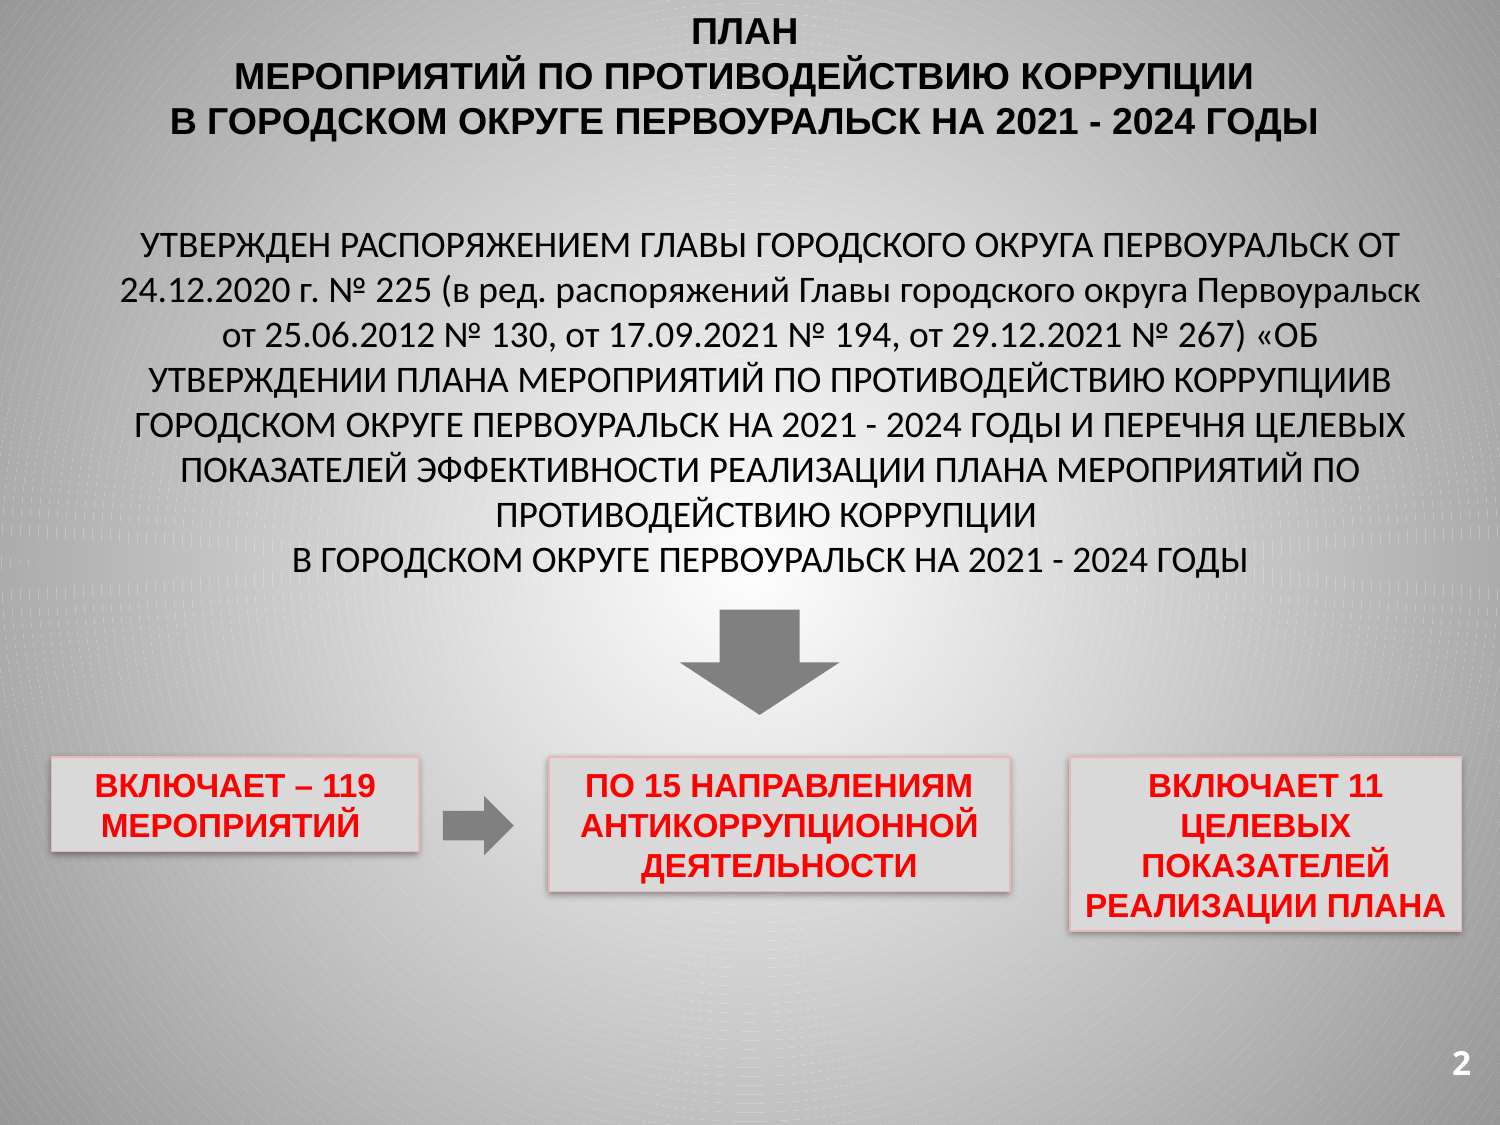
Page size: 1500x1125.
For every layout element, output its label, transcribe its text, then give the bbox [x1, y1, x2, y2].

text_box 2 [1423, 1034, 1500, 1090]
text_box Включает – 119 мероприятий [51, 756, 420, 852]
text_box ПО 15 направлениям антикоррупционной деятельности [548, 756, 1011, 892]
text_box [440, 794, 516, 858]
text_box ПЛАН МЕРОПРИЯТИЙ ПО ПРОТИВОДЕЙСТВИЮ КОРРУПЦИИ В ГОРОДСКОМ ОКРУГЕ ПЕРВОУРАЛЬСК НА 2021 - 2024 ГОДЫ [76, 0, 1413, 150]
text_box [677, 607, 842, 717]
text_box УТВЕРЖДЕН РАСПОРЯЖЕНИЕМ ГЛАВЫ ГОРОДСКОГО ОКРУГА ПЕРВОУРАЛЬСК ОТ 24.12.2020 г. № 225 (в ред. распоряжений Главы городского округа Первоуральск от 25.06.2012 № 130, от 17.09.2021 № 194, от 29.12.2021 № 267) «ОБ УТВЕРЖДЕНИИ ПЛАНА МЕРОПРИЯТИЙ ПО ПРОТИВОДЕЙСТВИЮ КОРРУПЦИИВ ГОРОДСКОМ ОКРУГЕ ПЕРВОУРАЛЬСК НА 2021 - 2024 ГОДЫ И ПЕРЕЧНЯ ЦЕЛЕВЫХ ПОКАЗАТЕЛЕЙ ЭФФЕКТИВНОСТИ РЕАЛИЗАЦИИ ПЛАНА МЕРОПРИЯТИЙ ПО ПРОТИВОДЕЙСТВИЮ КОРРУПЦИИ В ГОРОДСКОМ ОКРУГЕ ПЕРВОУРАЛЬСК НА 2021 - 2024 ГОДЫ [101, 212, 1440, 588]
text_box [51, 137, 1415, 289]
text_box Включает 11 целевых показателей реализации плана [1069, 756, 1462, 932]
